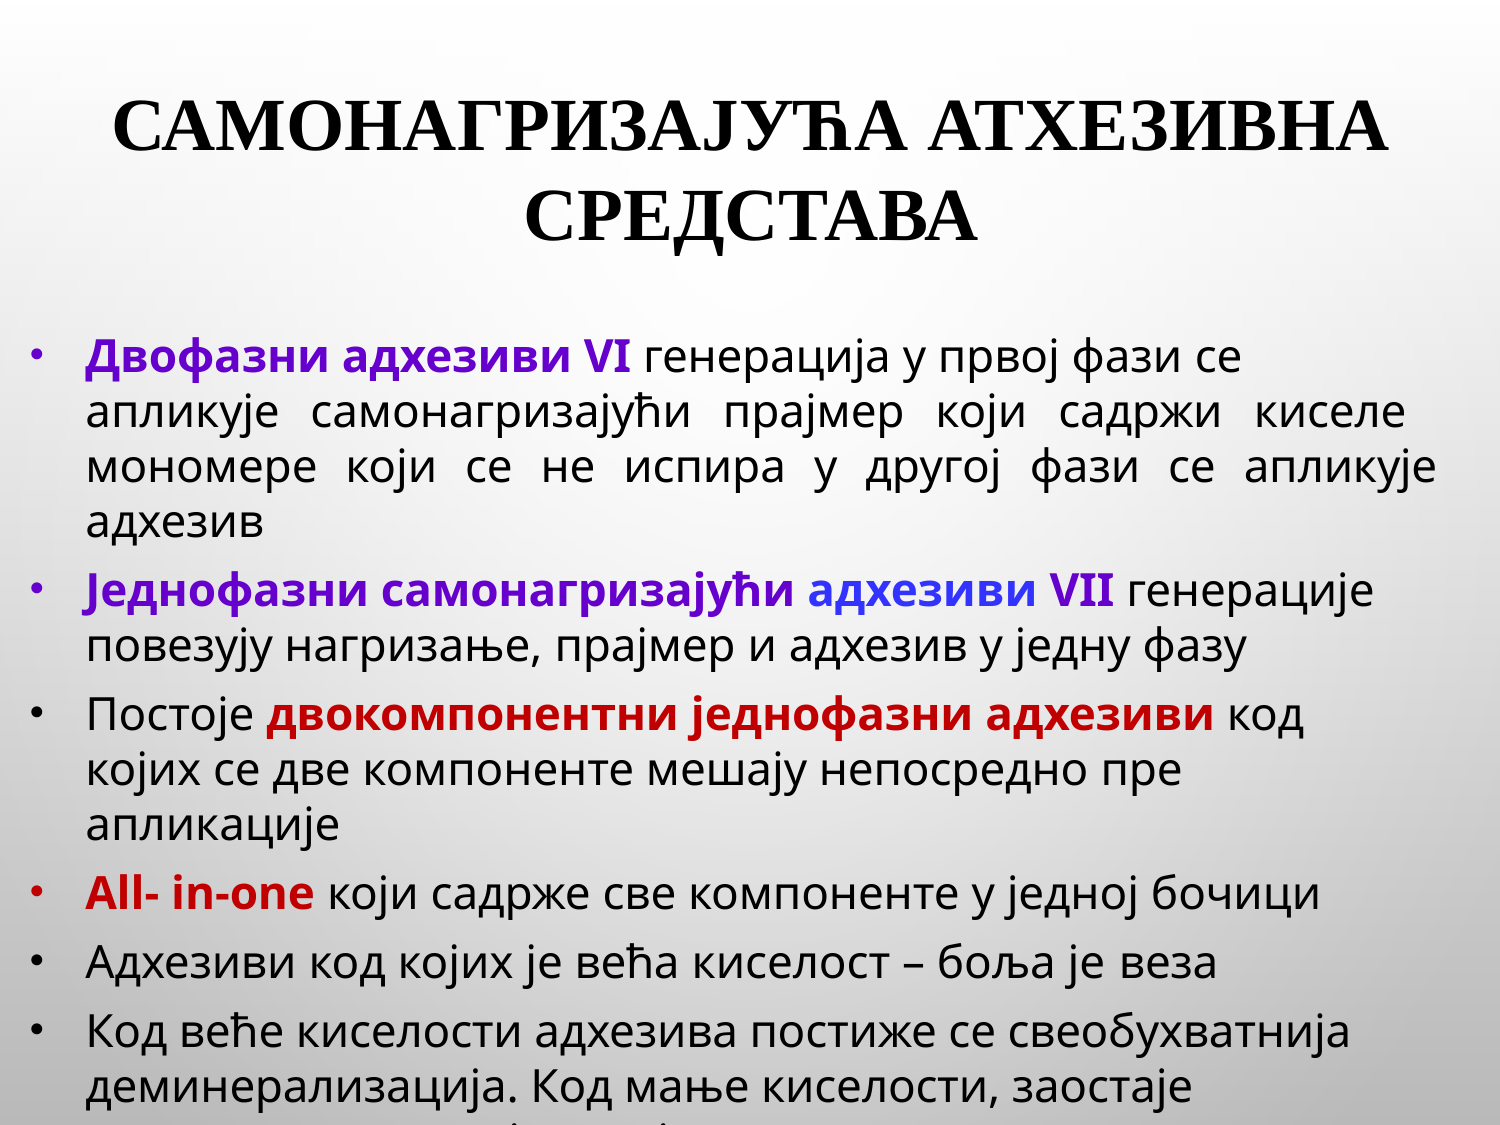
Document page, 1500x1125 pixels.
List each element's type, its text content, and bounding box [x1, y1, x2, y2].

title Самонагризајућа атхезивна средстава [98, 69, 1402, 260]
text_box Двофазни адхезиви VI генерација у првој фази се апликује самонагризајући прајмер који садржи киселе мономере који се не испира у другој фази се апликује адхезив Једнофазни самонагризајући адхезиви VII генерације повезују нагризање, прајмер и адхезив у једну фазу Постоје двокомпонентни једнофазни адхезиви код којих се две компоненте мешају непосредно пре апликације All- in-one који садрже све компоненте у једној бочици Адхезиви код којих је већа киселост – боља је веза Код веће киселости адхезива постиже се свеобухватнија деминерализација. Код мање киселости, заостаје хидроксиапатит који остаје инкапсулиран адхезивом [26, 324, 1473, 1125]
picture [0, 0, 1500, 1125]
